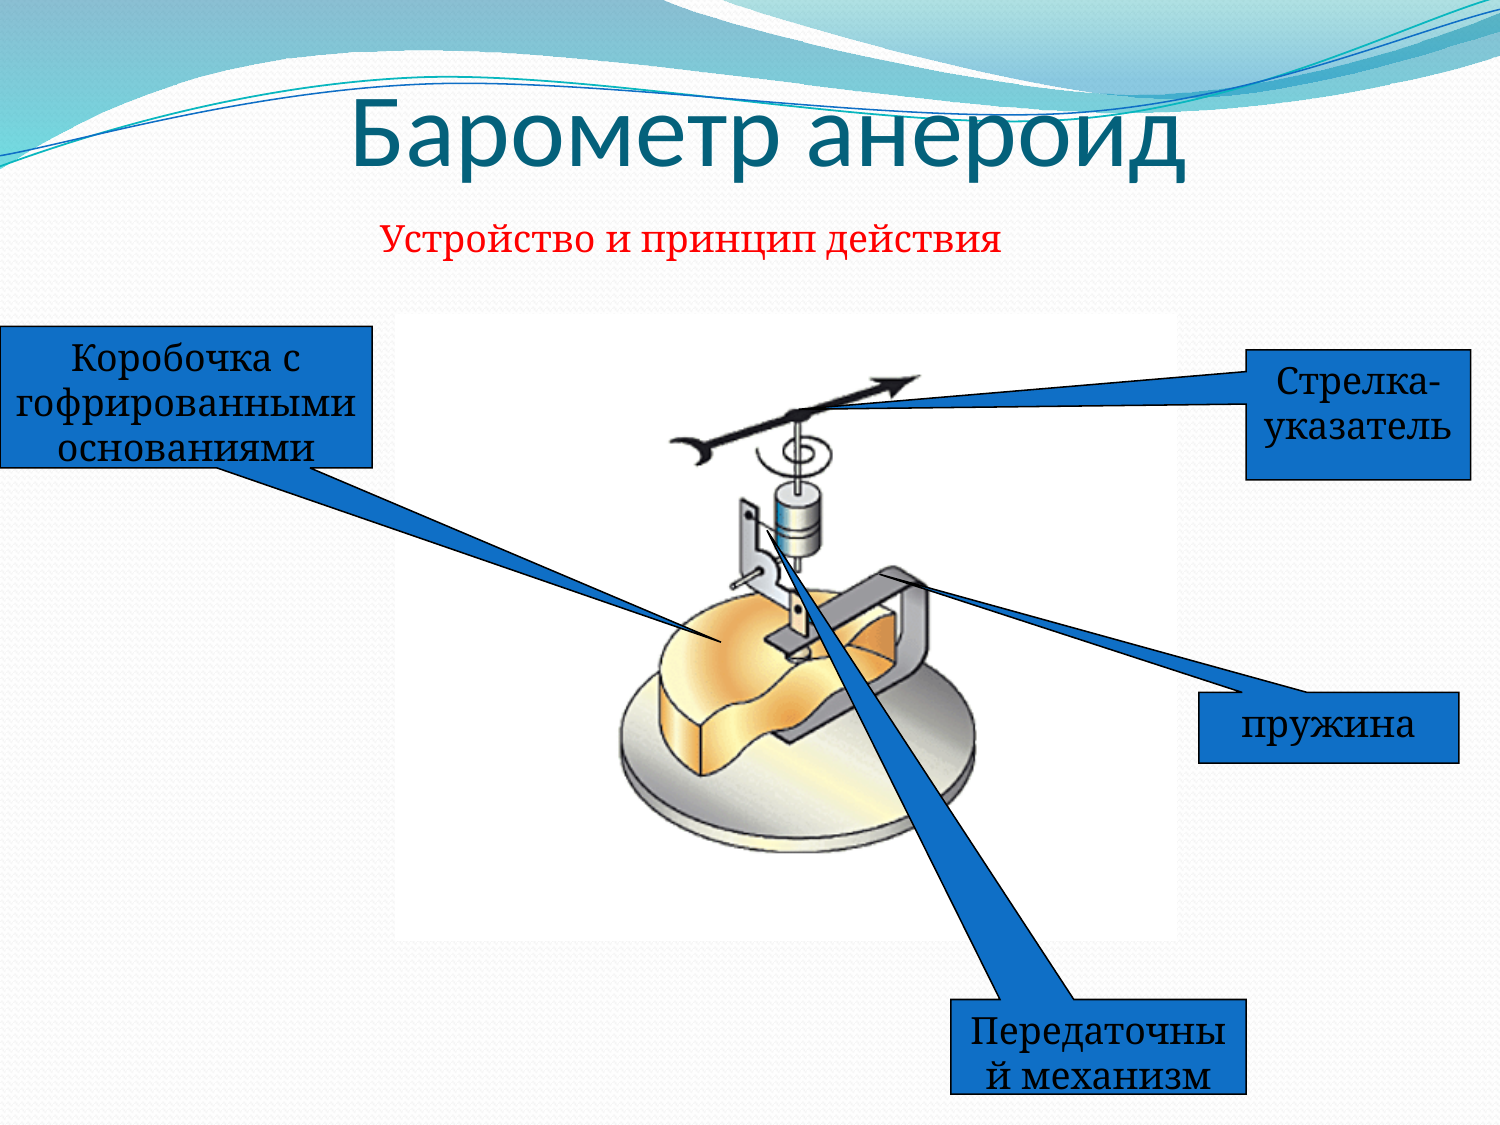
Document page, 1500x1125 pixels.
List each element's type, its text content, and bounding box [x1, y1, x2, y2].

text_box Стрелка-указатель [1182, 349, 1471, 480]
picture [395, 313, 1178, 942]
text_box Коробочка с гофрированными основаниями [0, 326, 389, 528]
text_box пружина [1182, 657, 1459, 764]
text_box Устройство и принцип действия [360, 207, 1022, 268]
title Барометр анероид [93, 0, 1444, 188]
text_box Передаточный механизм [950, 952, 1247, 1095]
